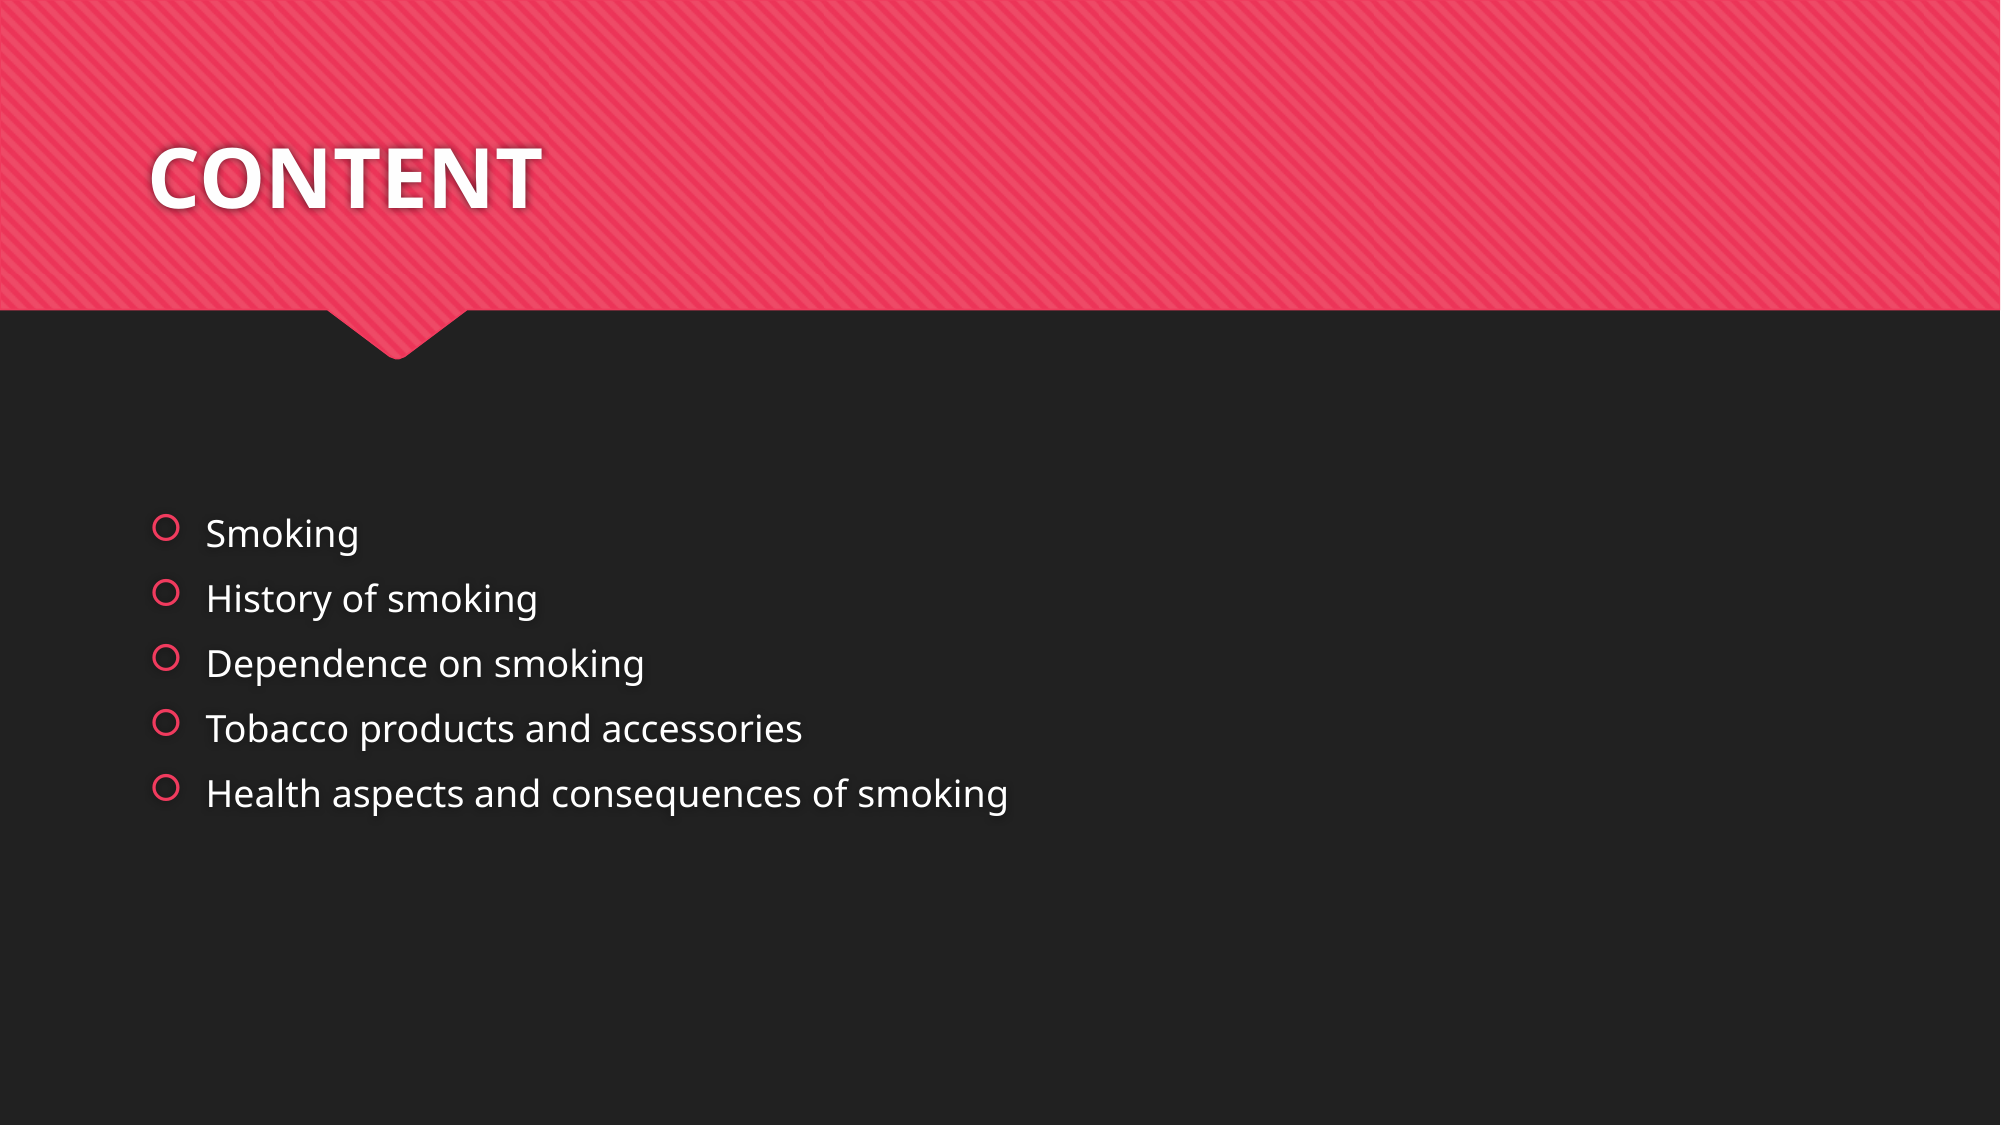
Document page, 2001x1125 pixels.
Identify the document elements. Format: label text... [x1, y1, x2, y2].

title CONTENT [132, 73, 1868, 233]
list Smoking History of smoking Dependence on smoking Tobacco products and accessories Health aspects and consequences of smoking [134, 364, 1866, 962]
